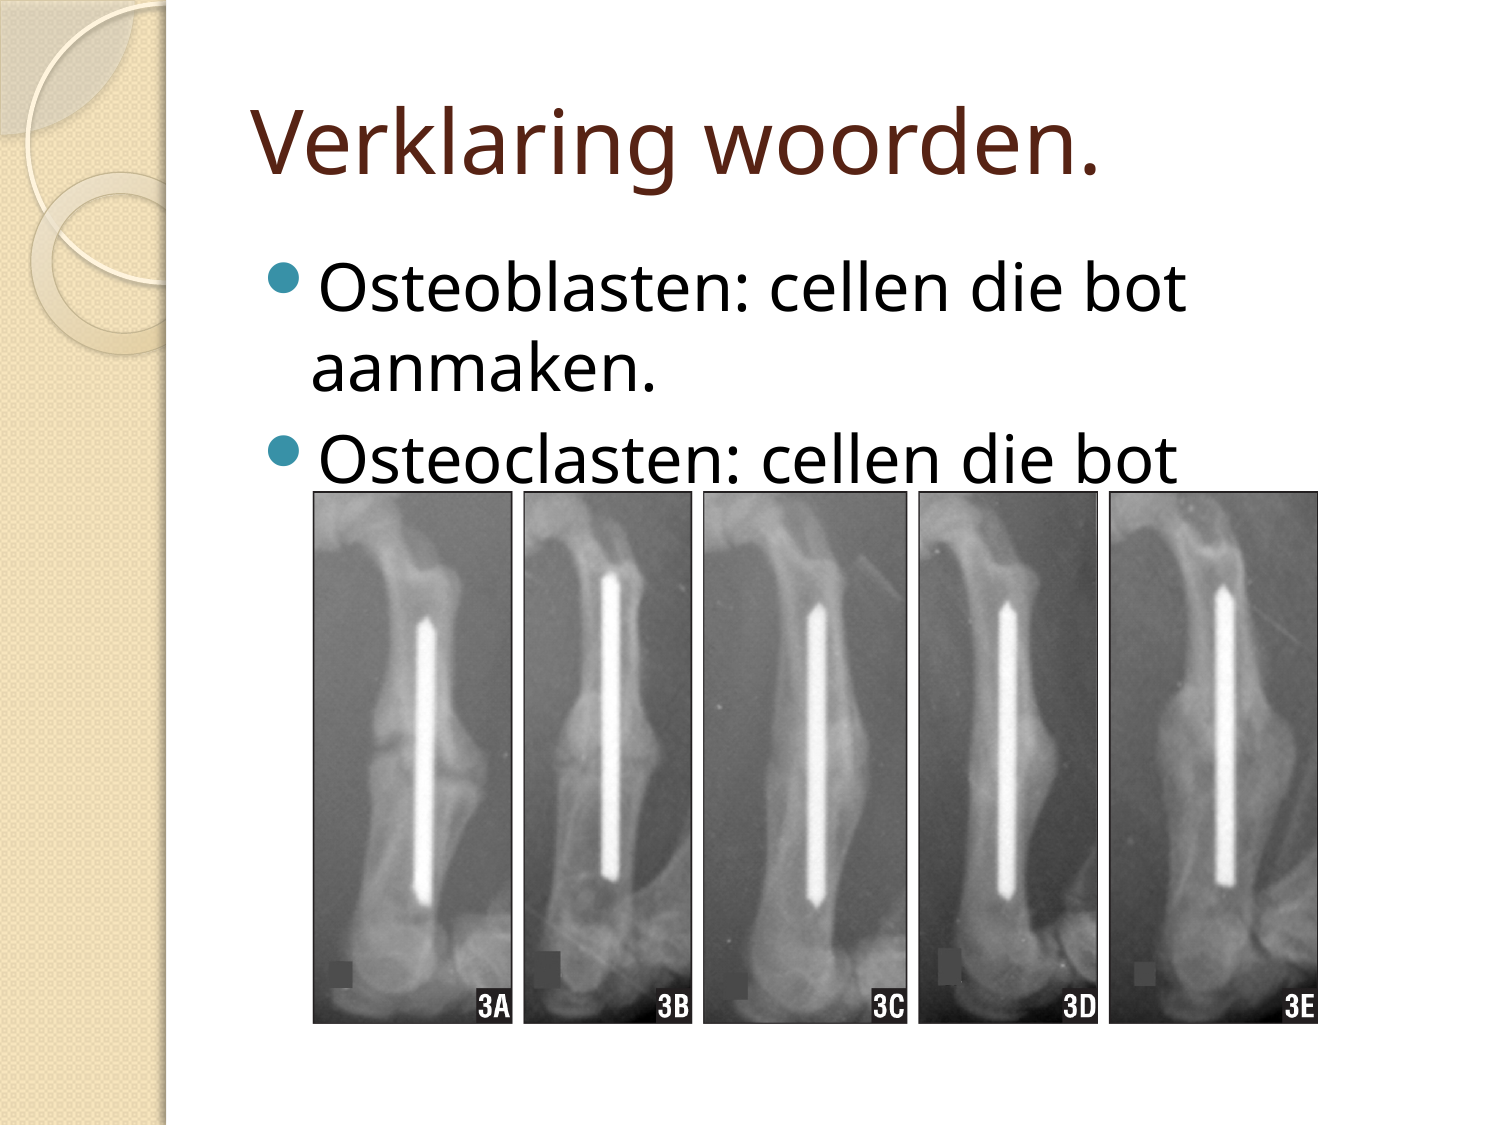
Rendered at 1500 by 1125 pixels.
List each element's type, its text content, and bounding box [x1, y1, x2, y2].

picture [312, 491, 1318, 1024]
list Osteoblasten: cellen die bot aanmaken. Osteoclasten: cellen die bot afbreken, [235, 237, 1466, 1025]
title Verklaring woorden. [235, 45, 1466, 233]
